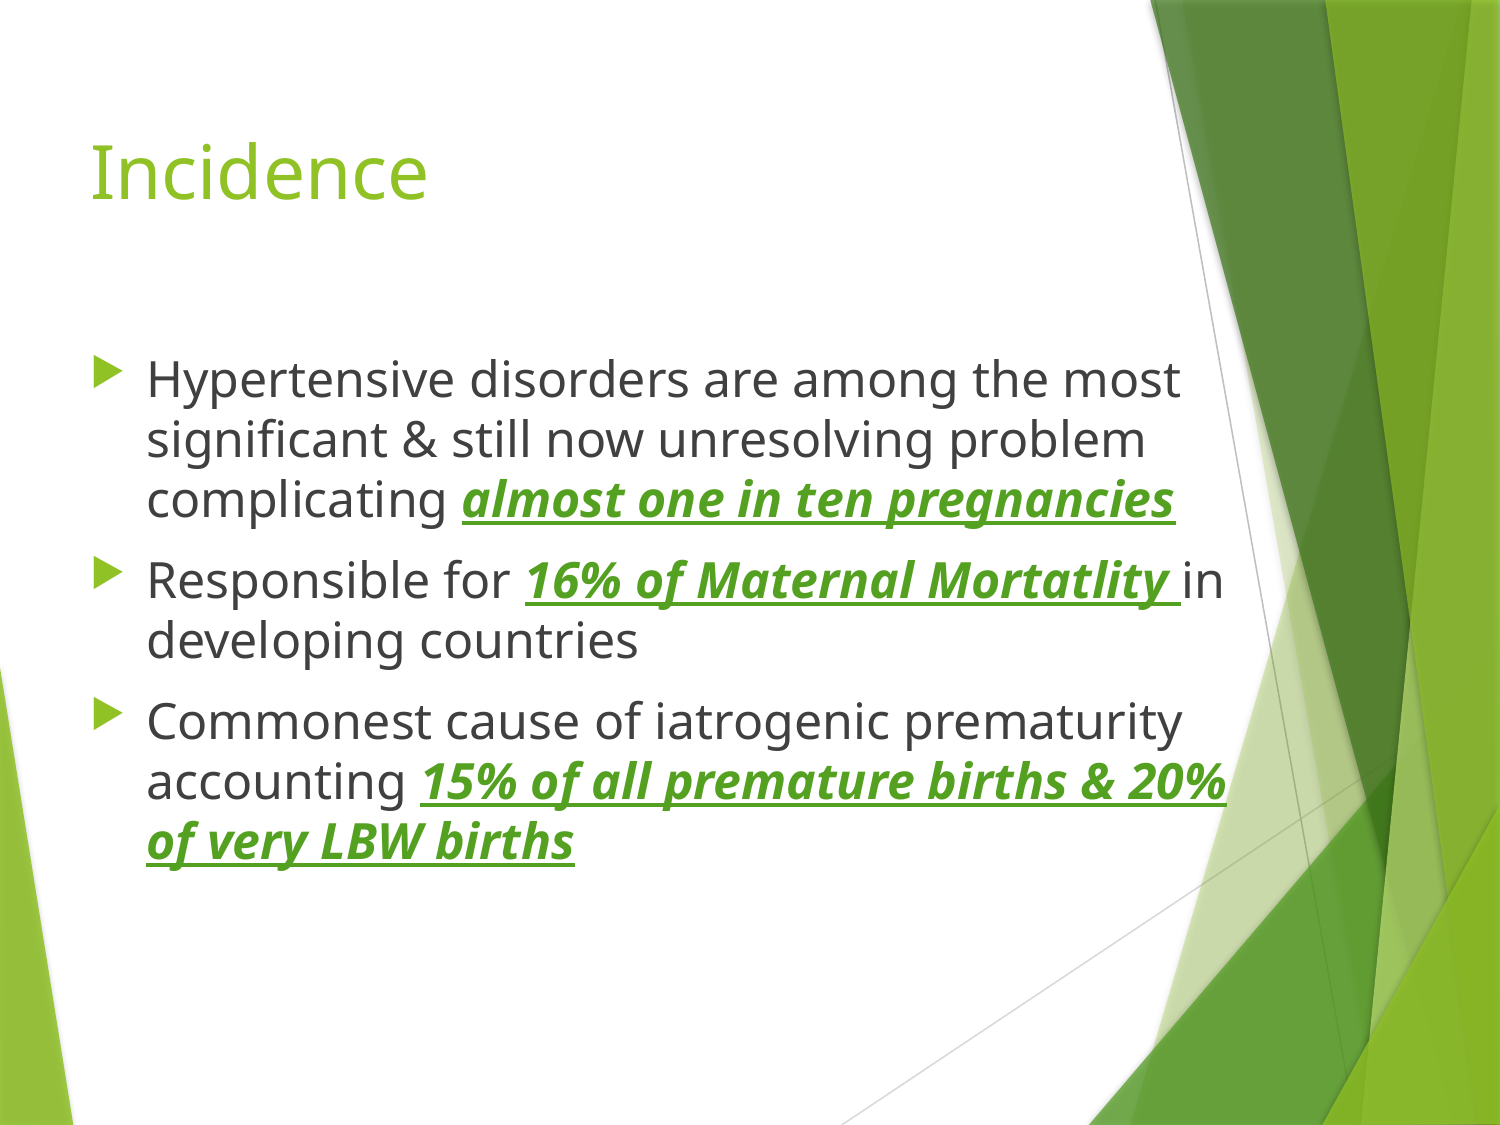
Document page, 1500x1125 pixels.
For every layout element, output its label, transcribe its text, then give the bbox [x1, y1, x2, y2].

list Hypertensive disorders are among the most significant & still now unresolving problem complicating almost one in ten pregnancies Responsible for 16% of Maternal Mortatlity in developing countries Commonest cause of iatrogenic prematurity accounting 15% of all premature births & 20% of very LBW births [75, 339, 1300, 1062]
title Incidence [75, 117, 1300, 339]
